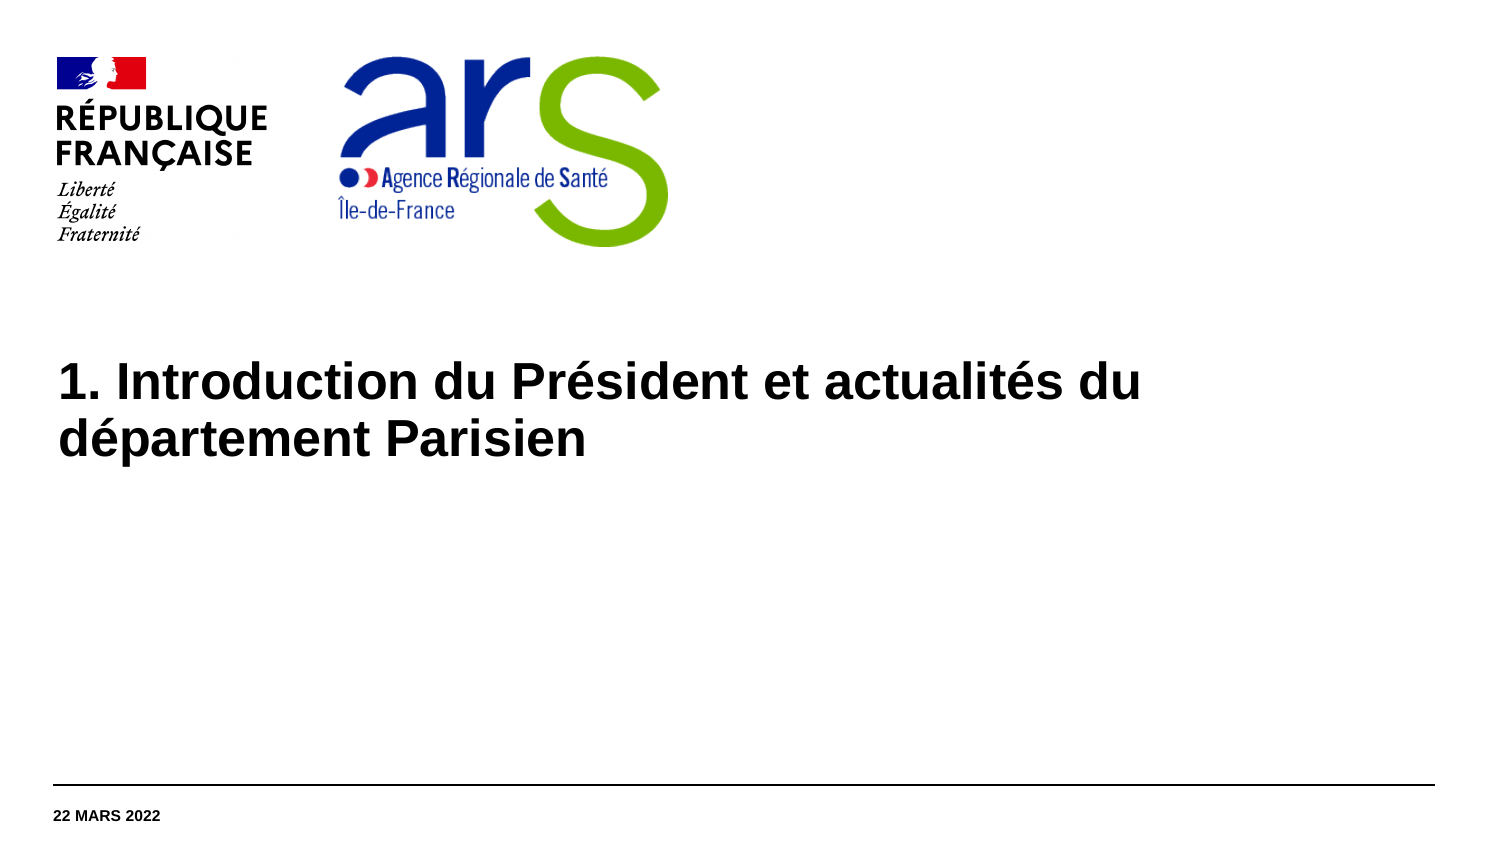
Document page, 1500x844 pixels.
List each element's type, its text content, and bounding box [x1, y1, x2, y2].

picture [41, 41, 278, 79]
picture [337, 56, 668, 79]
title 1. Introduction du Président et actualités du département Parisien [41, 79, 1383, 743]
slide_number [53, 787, 252, 844]
